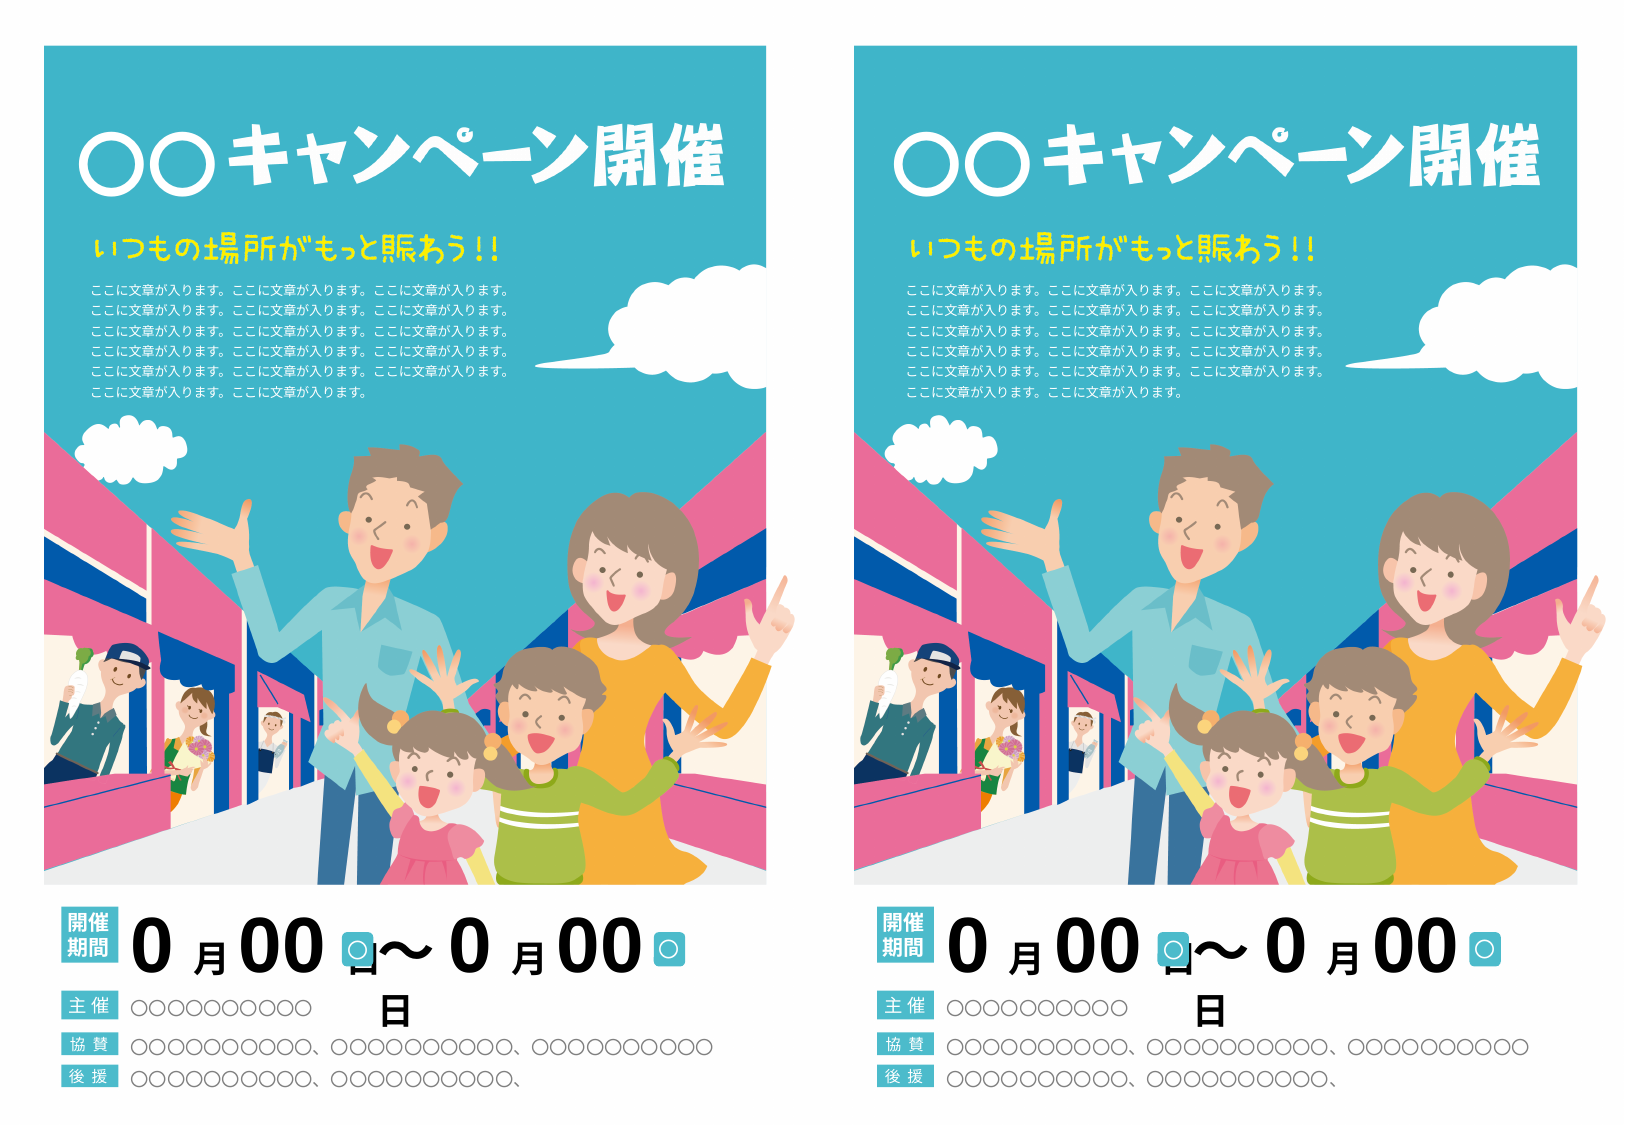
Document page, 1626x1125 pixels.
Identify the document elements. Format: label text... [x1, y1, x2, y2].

text_box 〇〇〇〇〇〇〇〇〇〇、〇〇〇〇〇〇〇〇〇〇、 [931, 1061, 1543, 1098]
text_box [1459, 929, 1543, 971]
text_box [643, 929, 727, 971]
text_box 0月00日 [115, 886, 362, 990]
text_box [1148, 929, 1232, 971]
text_box 後 援 [54, 1059, 138, 1094]
text_box 開催 期間 [868, 902, 931, 968]
text_box 開催 期間 [52, 902, 115, 968]
text_box 〇〇〇〇〇〇〇〇〇〇、〇〇〇〇〇〇〇〇〇〇、〇〇〇〇〇〇〇〇〇〇 [954, 1028, 1585, 1066]
text_box 協 賛 [55, 1027, 139, 1061]
text_box 〇〇〇〇〇〇〇〇〇〇 [931, 990, 1193, 1027]
text_box 〇〇〇〇〇〇〇〇〇〇 [115, 990, 378, 1027]
text_box 後 援 [869, 1059, 953, 1094]
text_box 〇〇 [61, 113, 306, 213]
text_box 主 催 [54, 987, 138, 1024]
picture [0, 0, 1624, 1125]
text_box 主 催 [869, 987, 953, 1024]
text_box 〇〇 [877, 113, 1122, 213]
text_box ～0月00日 [1177, 886, 1491, 1028]
text_box 0月00日 [931, 886, 1177, 990]
text_box ～0月00日 [362, 886, 676, 1028]
text_box 〇〇〇〇〇〇〇〇〇〇、〇〇〇〇〇〇〇〇〇〇、〇〇〇〇〇〇〇〇〇〇 [139, 1028, 769, 1066]
text_box 〇〇〇〇〇〇〇〇〇〇、〇〇〇〇〇〇〇〇〇〇、 [115, 1061, 727, 1098]
text_box 協 賛 [870, 1027, 954, 1061]
text_box ここに文章が入ります。ここに文章が入ります。ここに文章が入ります。ここに文章が入ります。ここに文章が入ります。ここに文章が入ります。ここに文章が入ります。ここに文章が入ります。ここに文章が入ります。ここに文章が入ります。ここに文章が入ります。ここに文章が入ります。ここに文章が入ります。ここに文章が入ります。ここに文章が入ります。ここに文章が入ります。ここに文章が入ります。 [890, 270, 1339, 408]
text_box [332, 929, 416, 971]
text_box ここに文章が入ります。ここに文章が入ります。ここに文章が入ります。ここに文章が入ります。ここに文章が入ります。ここに文章が入ります。ここに文章が入ります。ここに文章が入ります。ここに文章が入ります。ここに文章が入ります。ここに文章が入ります。ここに文章が入ります。ここに文章が入ります。ここに文章が入ります。ここに文章が入ります。ここに文章が入ります。ここに文章が入ります。 [75, 270, 523, 408]
